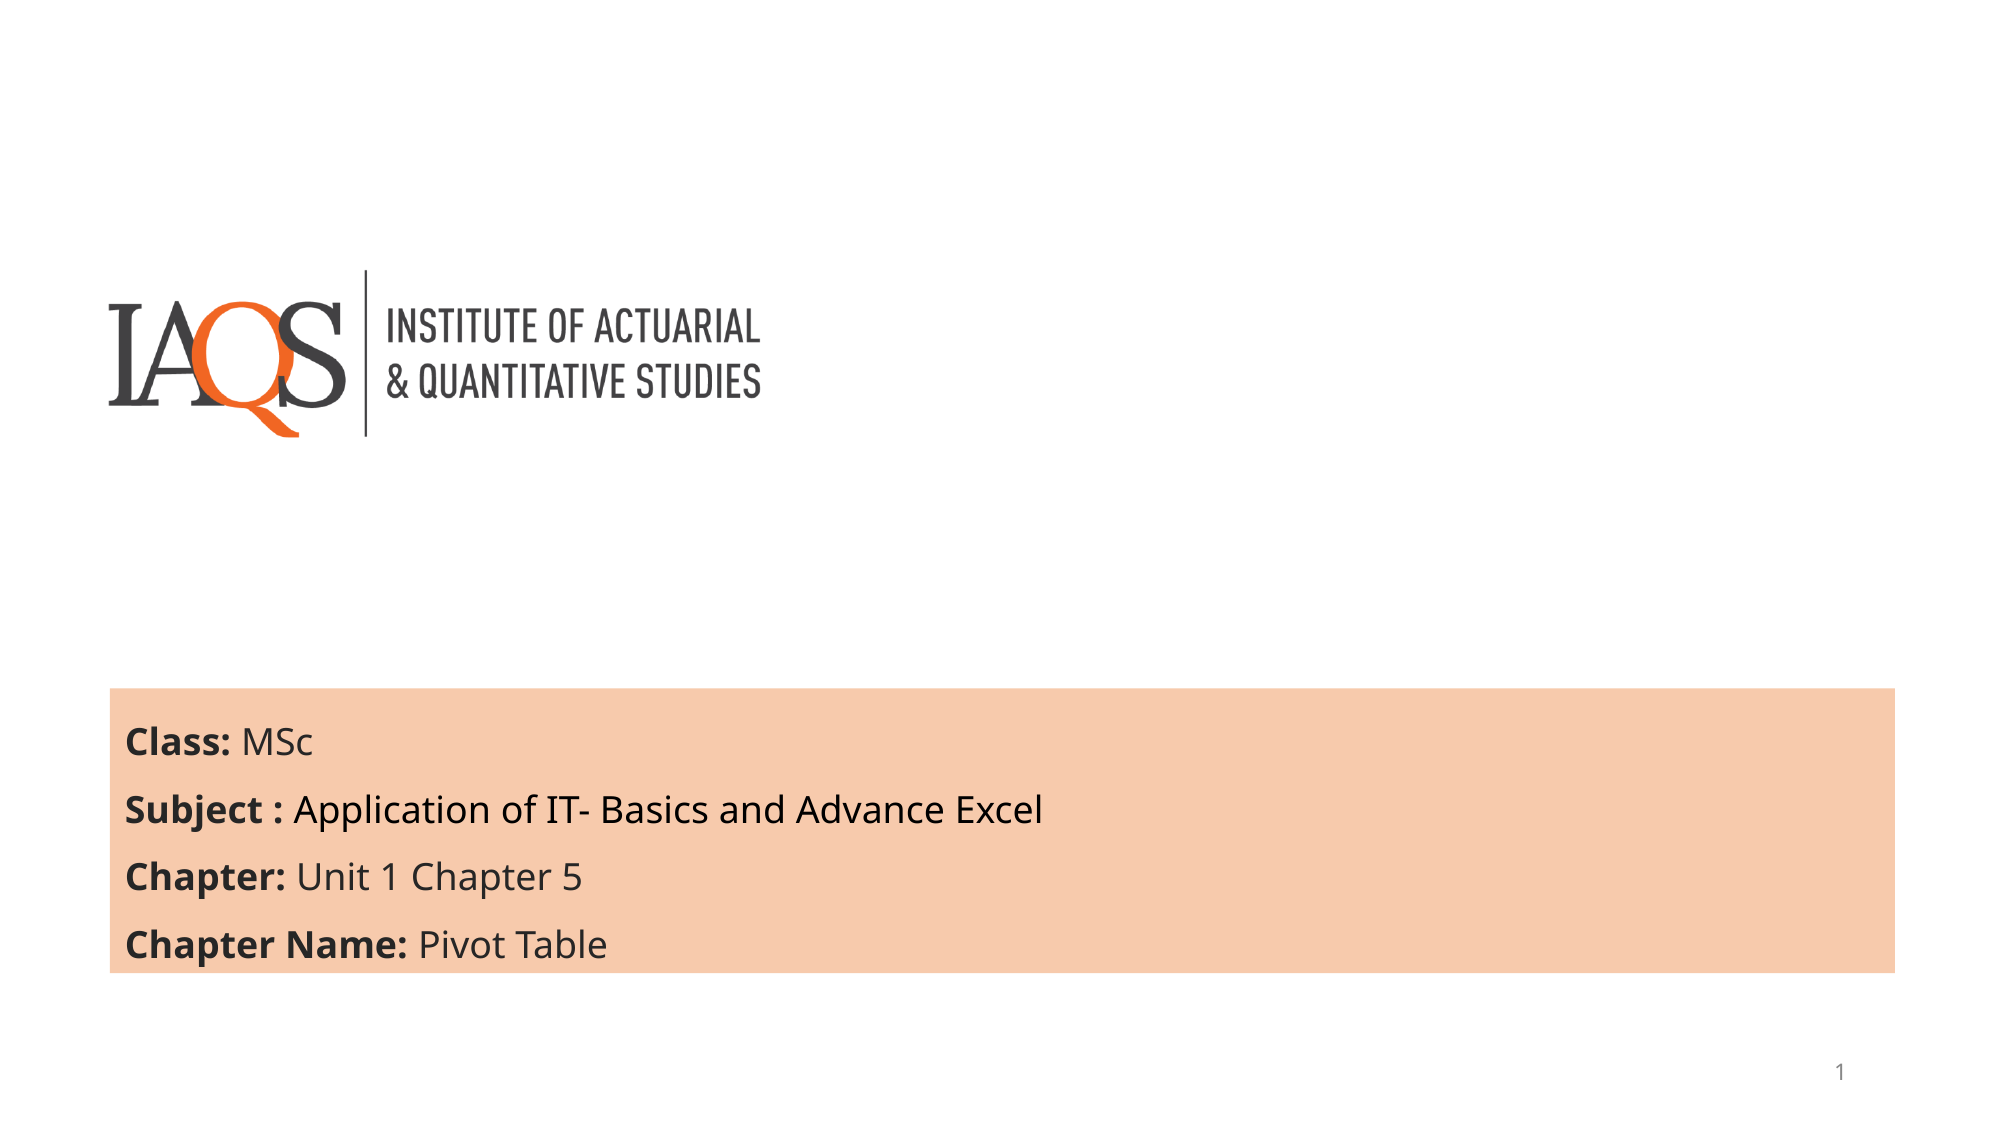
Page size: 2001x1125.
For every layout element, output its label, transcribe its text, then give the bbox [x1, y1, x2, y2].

slide_number ‹#› [1412, 1042, 1863, 1103]
text_box Class: MSc Subject : Application of IT- Basics and Advance Excel Chapter: Unit 1 Chapter 5 Chapter Name: Pivot Table [109, 688, 1895, 974]
picture [67, 261, 801, 447]
